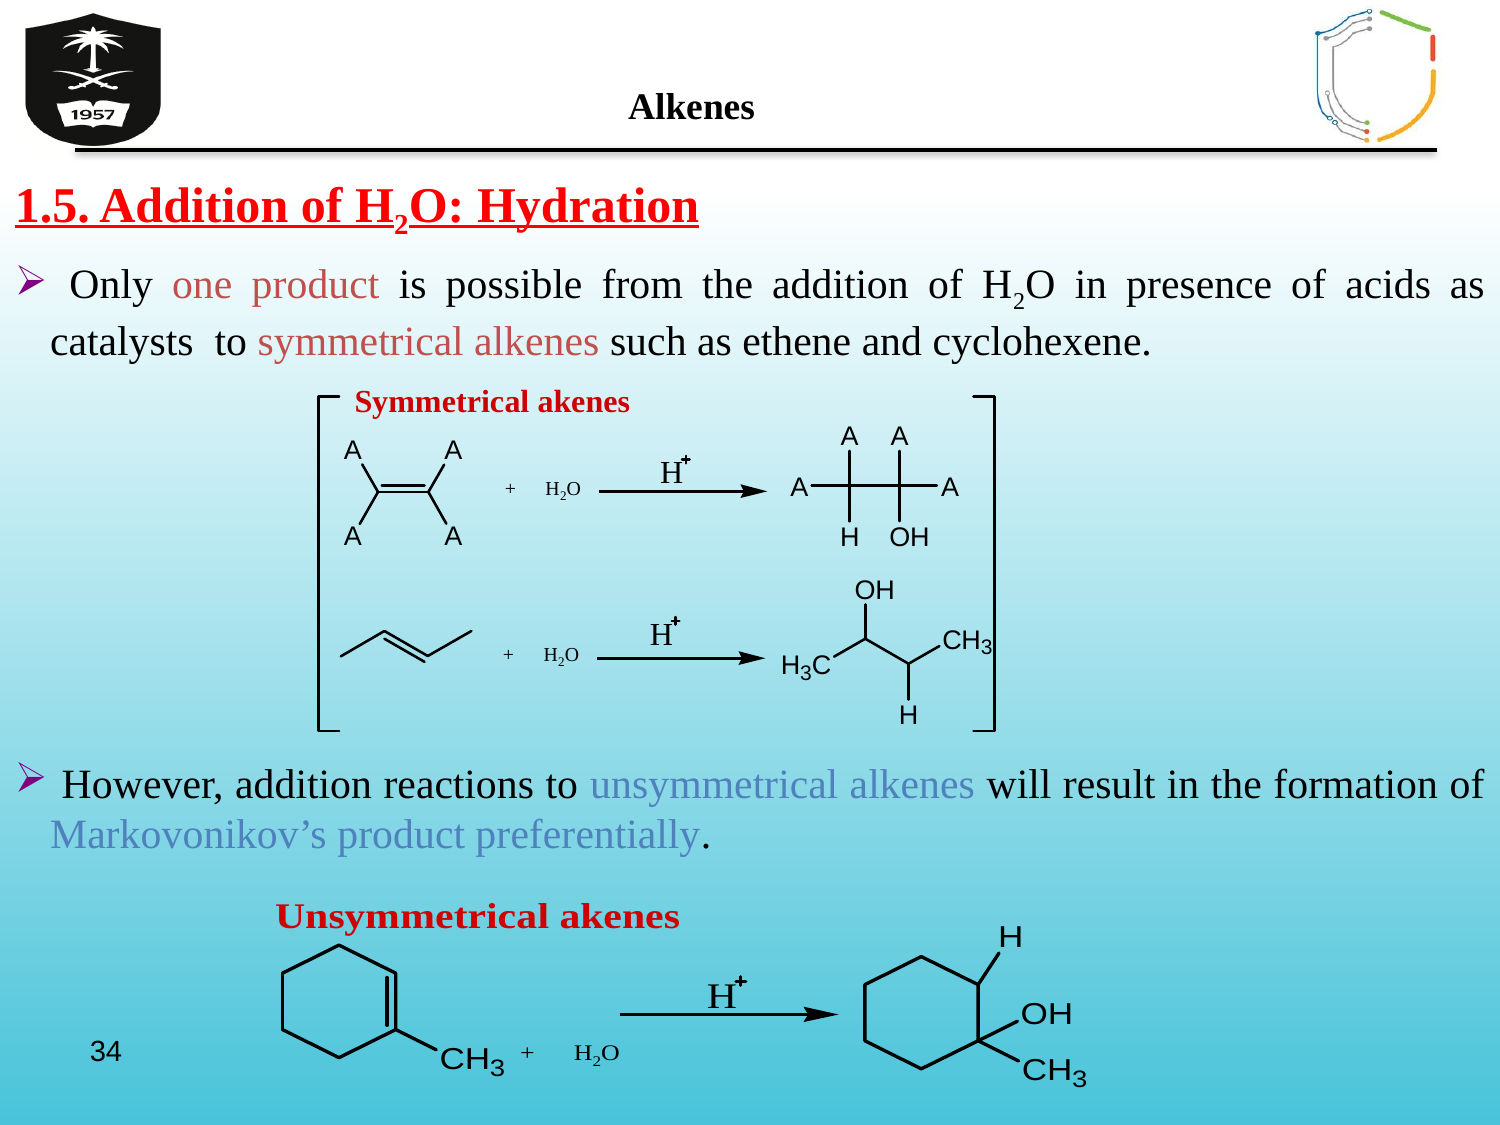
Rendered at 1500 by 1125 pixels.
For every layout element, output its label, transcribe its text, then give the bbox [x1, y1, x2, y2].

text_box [312, 387, 1001, 737]
text_box 1.5. Addition of H2O: Hydration [0, 149, 725, 249]
text_box Alkenes [613, 74, 771, 135]
text_box Only one product is possible from the addition of H2O in presence of acids as catalysts to symmetrical alkenes such as ethene and cyclohexene. [0, 249, 1500, 372]
picture [24, 12, 163, 151]
picture [1287, 0, 1463, 165]
text_box 34 [75, 1024, 425, 1103]
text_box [274, 900, 1088, 1088]
text_box However, addition reactions to unsymmetrical alkenes will result in the formation of Markovonikov’s product preferentially. [0, 749, 1500, 865]
